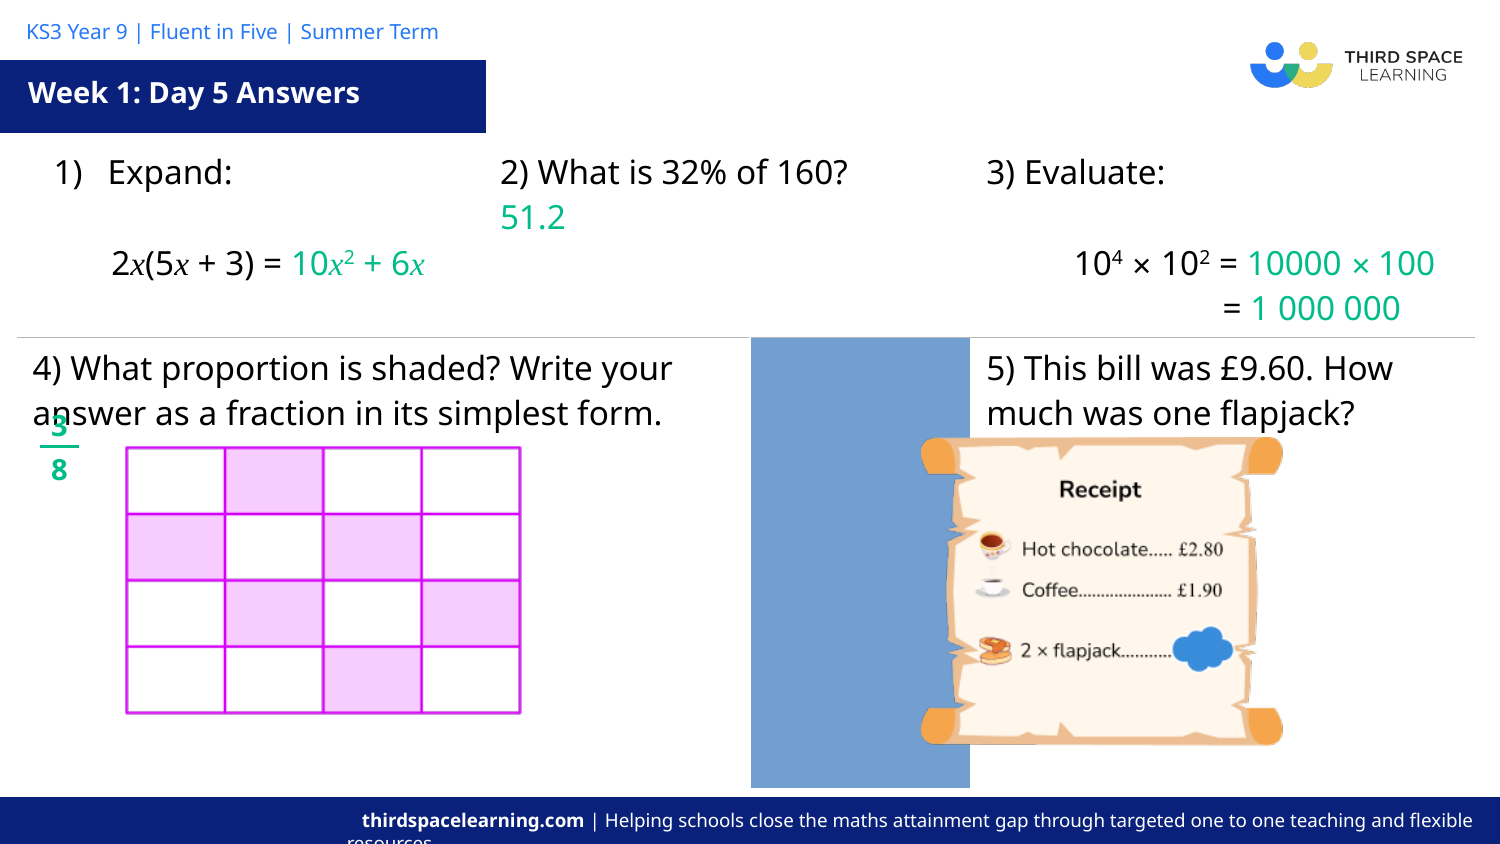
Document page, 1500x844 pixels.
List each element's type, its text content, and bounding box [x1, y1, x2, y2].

picture [124, 446, 523, 716]
table_header 2) What is 32% of 160? 51.2 [486, 142, 970, 337]
table_cell 5) This bill was £9.60. How much was one flapjack? £2.45 [972, 338, 1474, 787]
table_cell 4) What proportion is shaded? Write your answer as a fraction in its simplest form. [19, 338, 749, 787]
picture [921, 437, 1284, 746]
text_box Week 1: Day 5 Answers [13, 59, 383, 125]
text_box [39, 406, 80, 487]
table_header Expand: 2x(5x + 3) = 10x2 + 6x [19, 142, 484, 337]
picture [1250, 33, 1465, 99]
table_header 3) Evaluate: 104 ✕ 102 = 10000 ✕ 100 = 1 000 000 [972, 142, 1474, 337]
